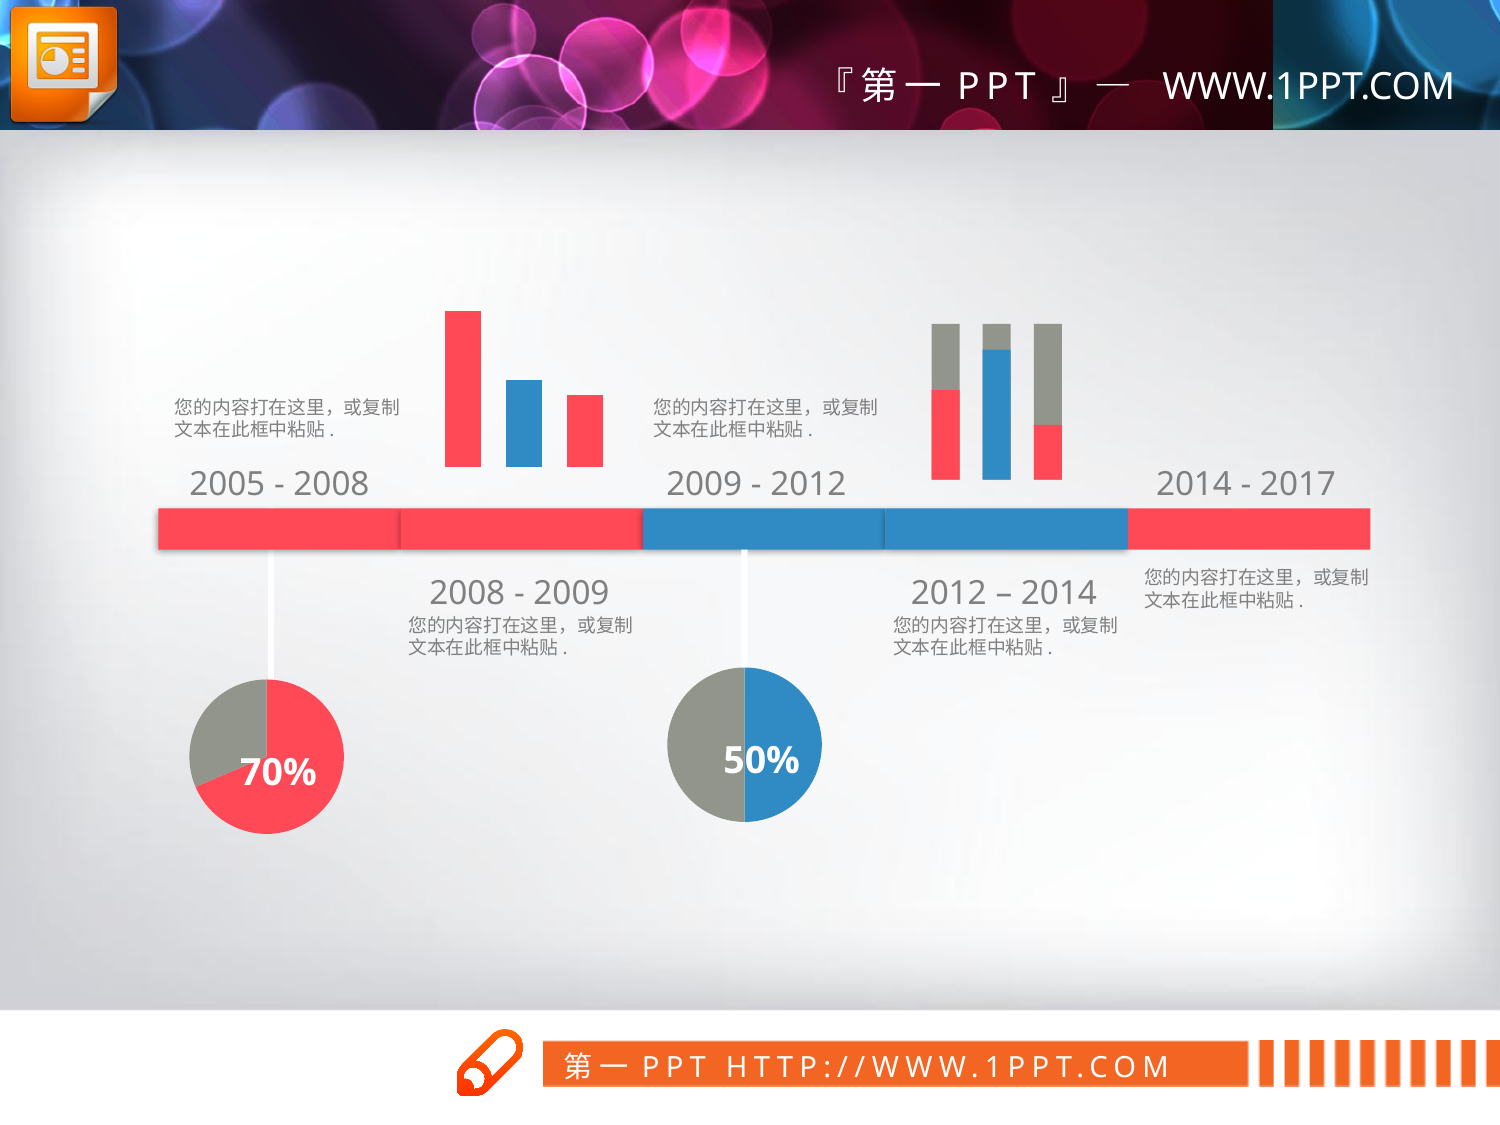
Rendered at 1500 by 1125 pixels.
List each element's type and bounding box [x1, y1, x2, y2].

chart [427, 265, 604, 477]
text_box [400, 508, 644, 667]
text_box [885, 508, 1129, 667]
text_box [189, 558, 345, 835]
text_box [158, 387, 410, 550]
picture [543, 1040, 1500, 1087]
text_box [642, 387, 889, 550]
text_box [931, 323, 1063, 480]
text_box [1127, 454, 1380, 620]
text_box [667, 549, 823, 823]
picture [0, 0, 1500, 1012]
